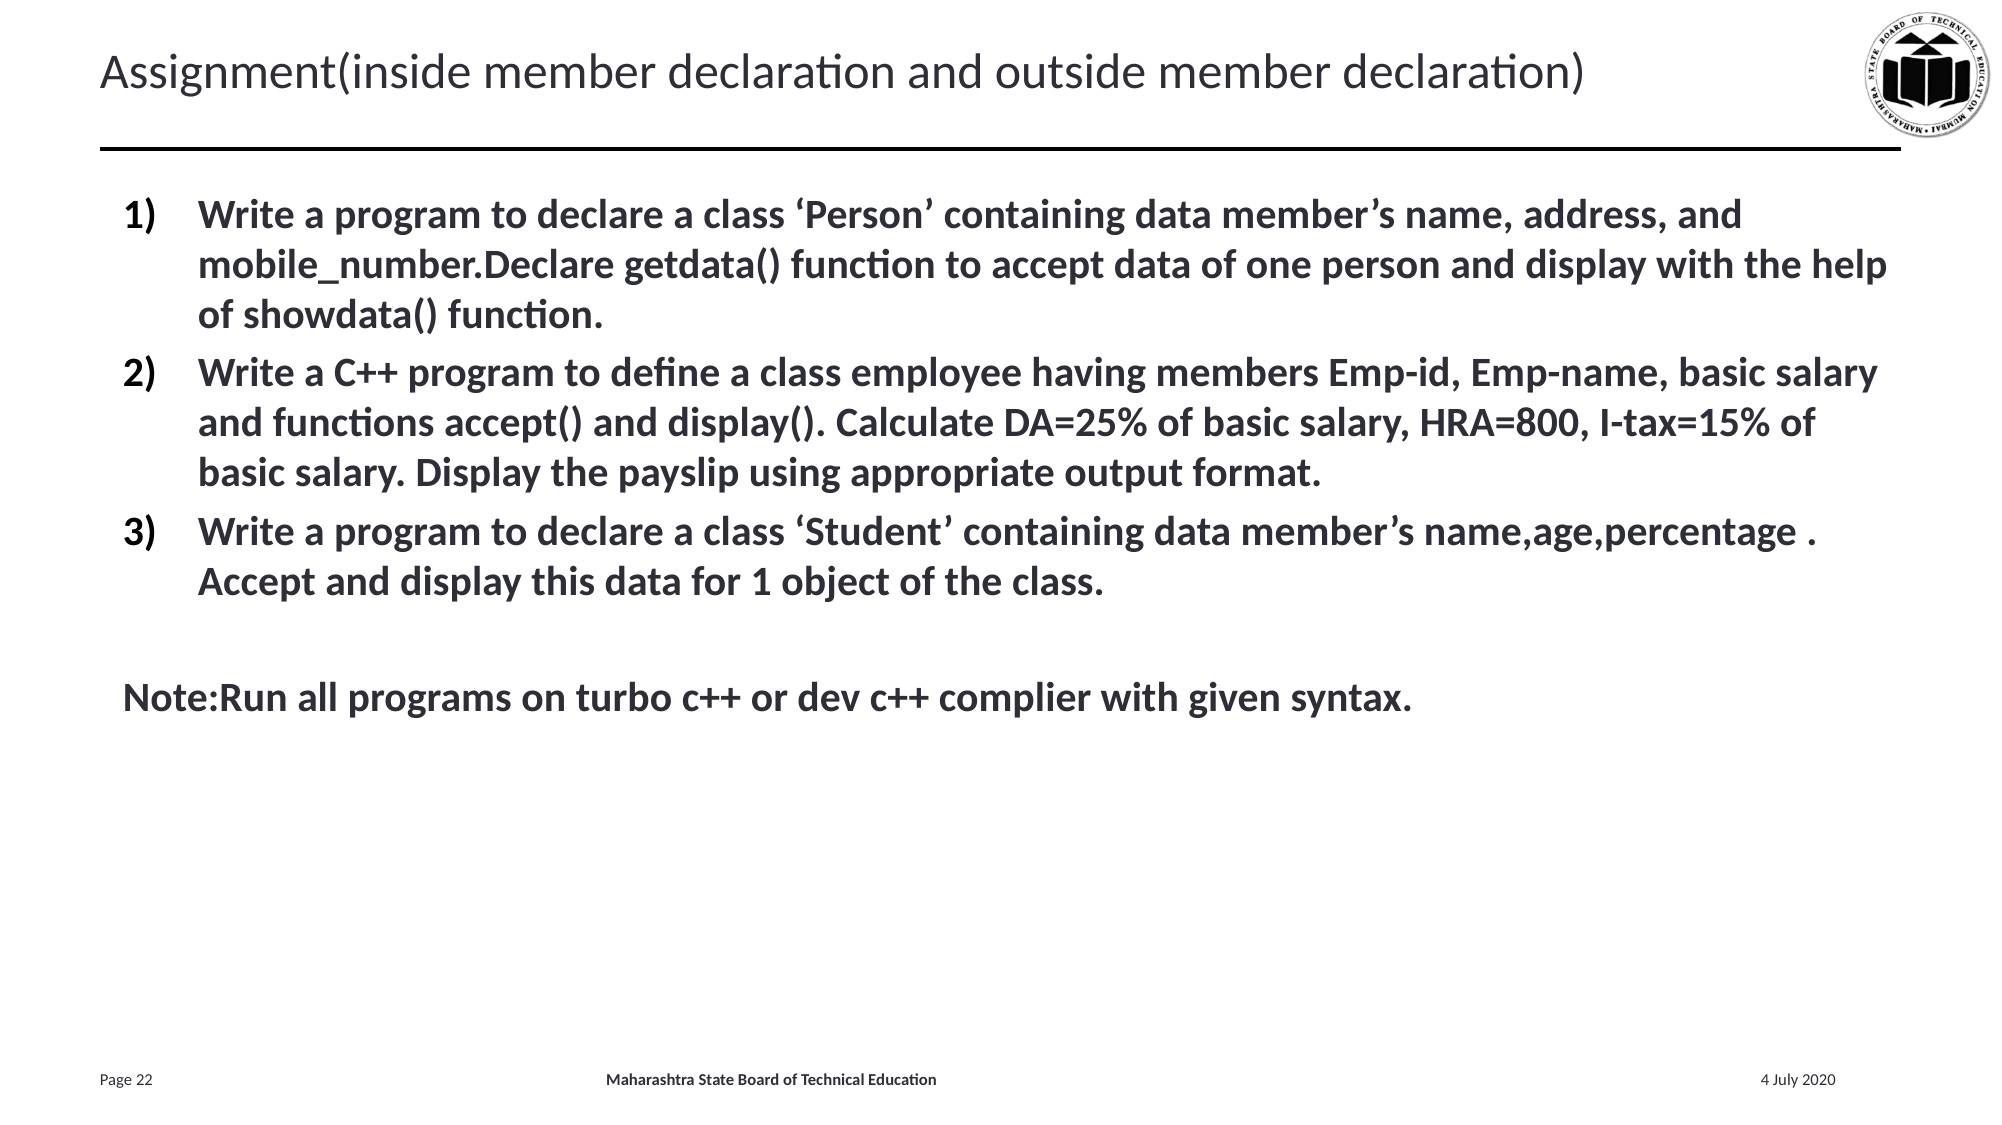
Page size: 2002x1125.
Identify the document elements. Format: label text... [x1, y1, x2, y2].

title Assignment(inside member declaration and outside member declaration) [100, 48, 1901, 146]
picture [1852, 0, 2001, 149]
list Write a program to declare a class ‘Person’ containing data member’s name, address, and mobile_number.Declare getdata() function to accept data of one person and display with the help of showdata() function. Write a C++ program to define a class employee having members Emp-id, Emp-name, basic salary and functions accept() and display(). Calculate DA=25% of basic salary, HRA=800, I-tax=15% of basic salary. Display the payslip using appropriate output format. Write a program to declare a class ‘Student’ containing data member’s name,age,percentage . Accept and display this data for 1 object of the class. Note:Run all programs on turbo c++ or dev c++ complier with given syntax. [100, 186, 1901, 999]
